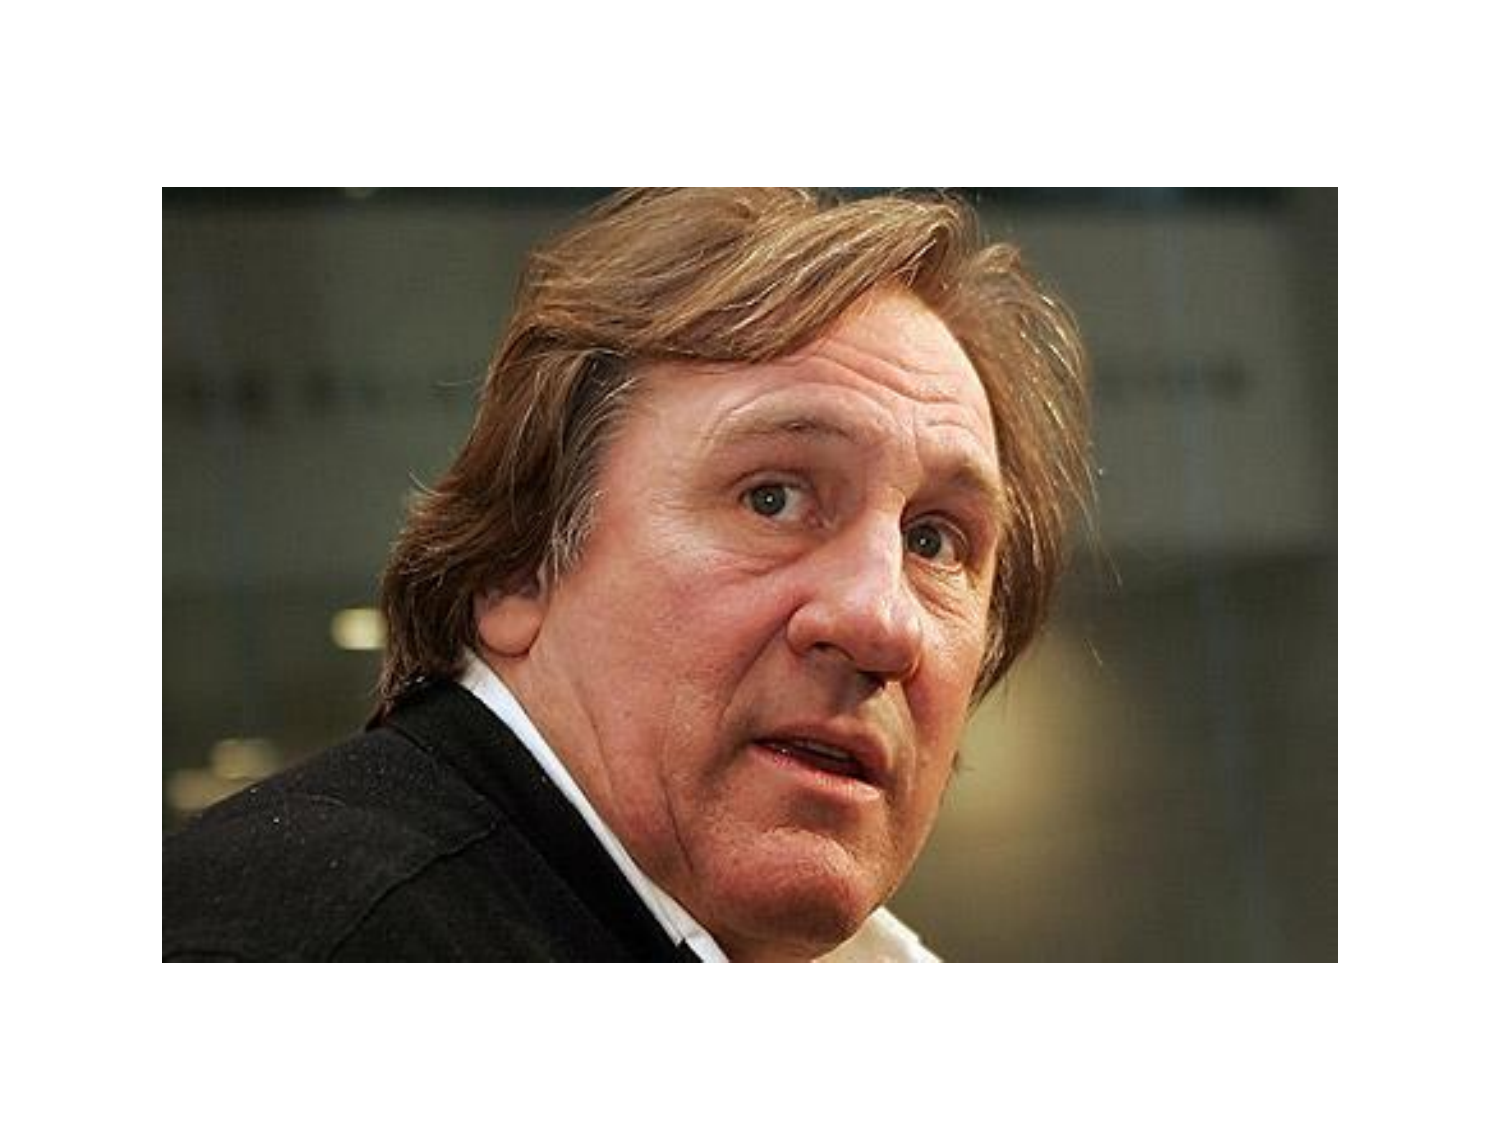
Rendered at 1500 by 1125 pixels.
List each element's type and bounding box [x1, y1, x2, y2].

list [162, 187, 1338, 963]
